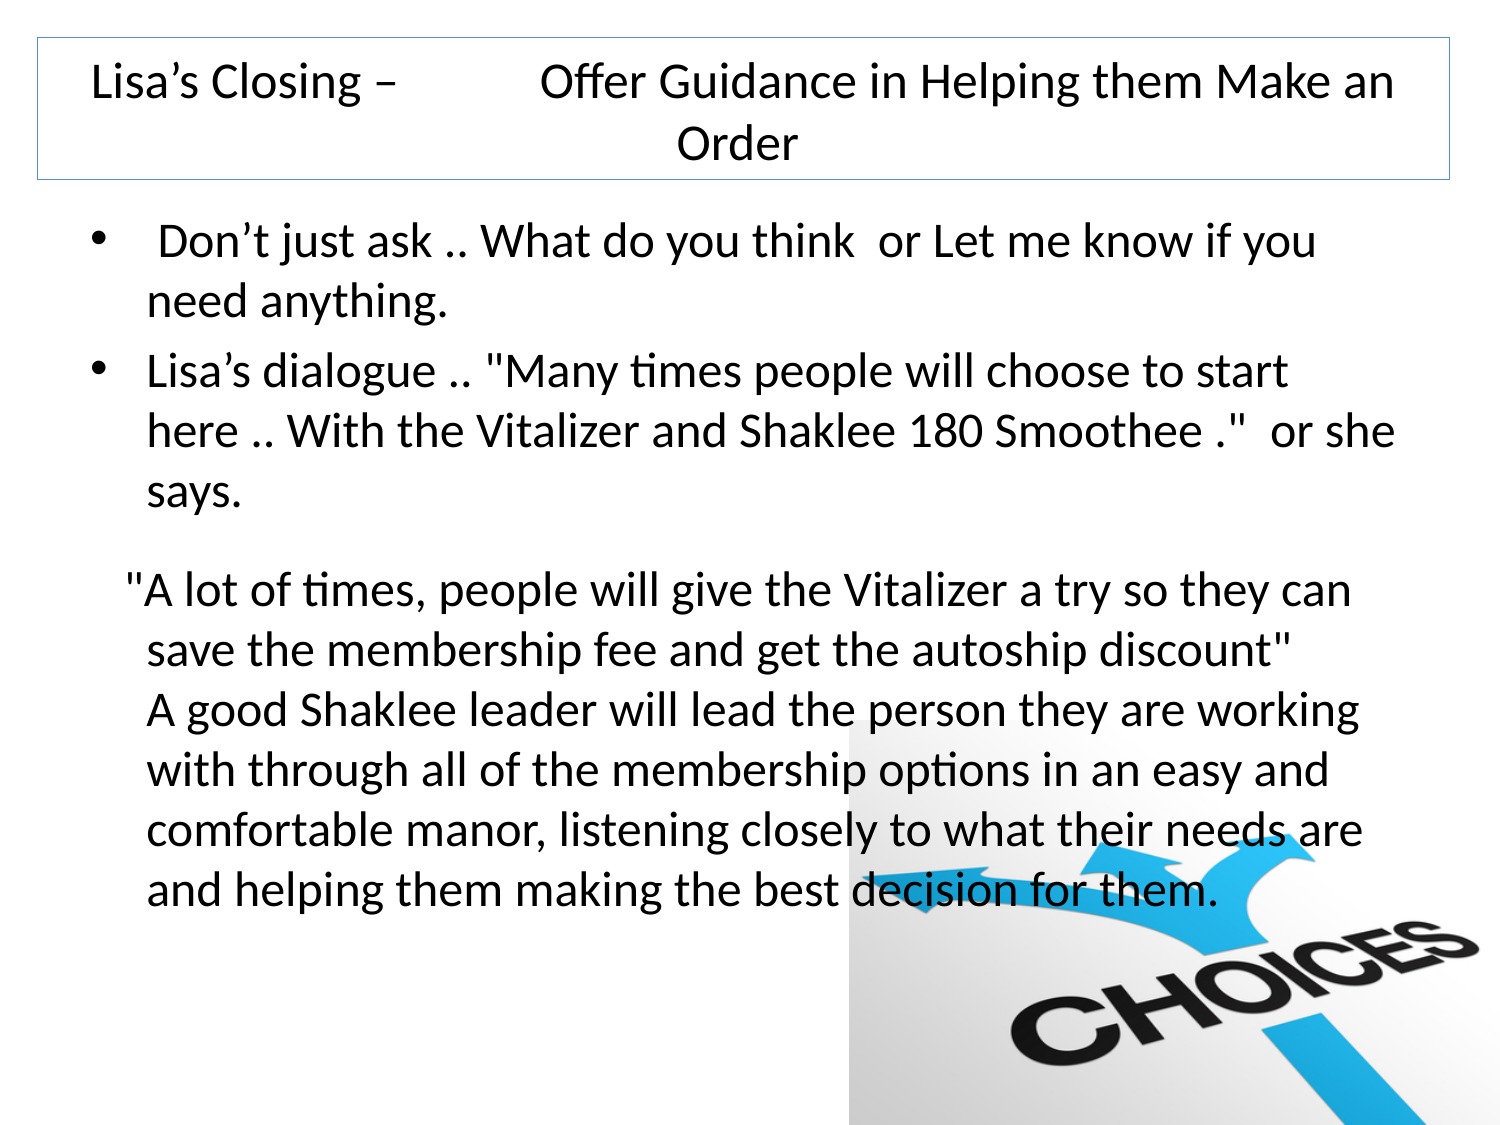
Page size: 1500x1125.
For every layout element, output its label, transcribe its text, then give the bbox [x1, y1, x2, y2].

title Lisa’s Closing – Offer Guidance in Helping them Make an Order [37, 37, 1450, 180]
list Don’t just ask .. What do you think or Let me know if you need anything. Lisa’s dialogue .. "Many times people will choose to start here .. With the Vitalizer and Shaklee 180 Smoothee ." or she says. "A lot of times, people will give the Vitalizer a try so they can save the membership fee and get the autoship discount" A good Shaklee leader will lead the person they are working with through all of the membership options in an easy and comfortable manor, listening closely to what their needs are and helping them making the best decision for them. [75, 200, 1425, 934]
picture [849, 720, 1500, 1125]
